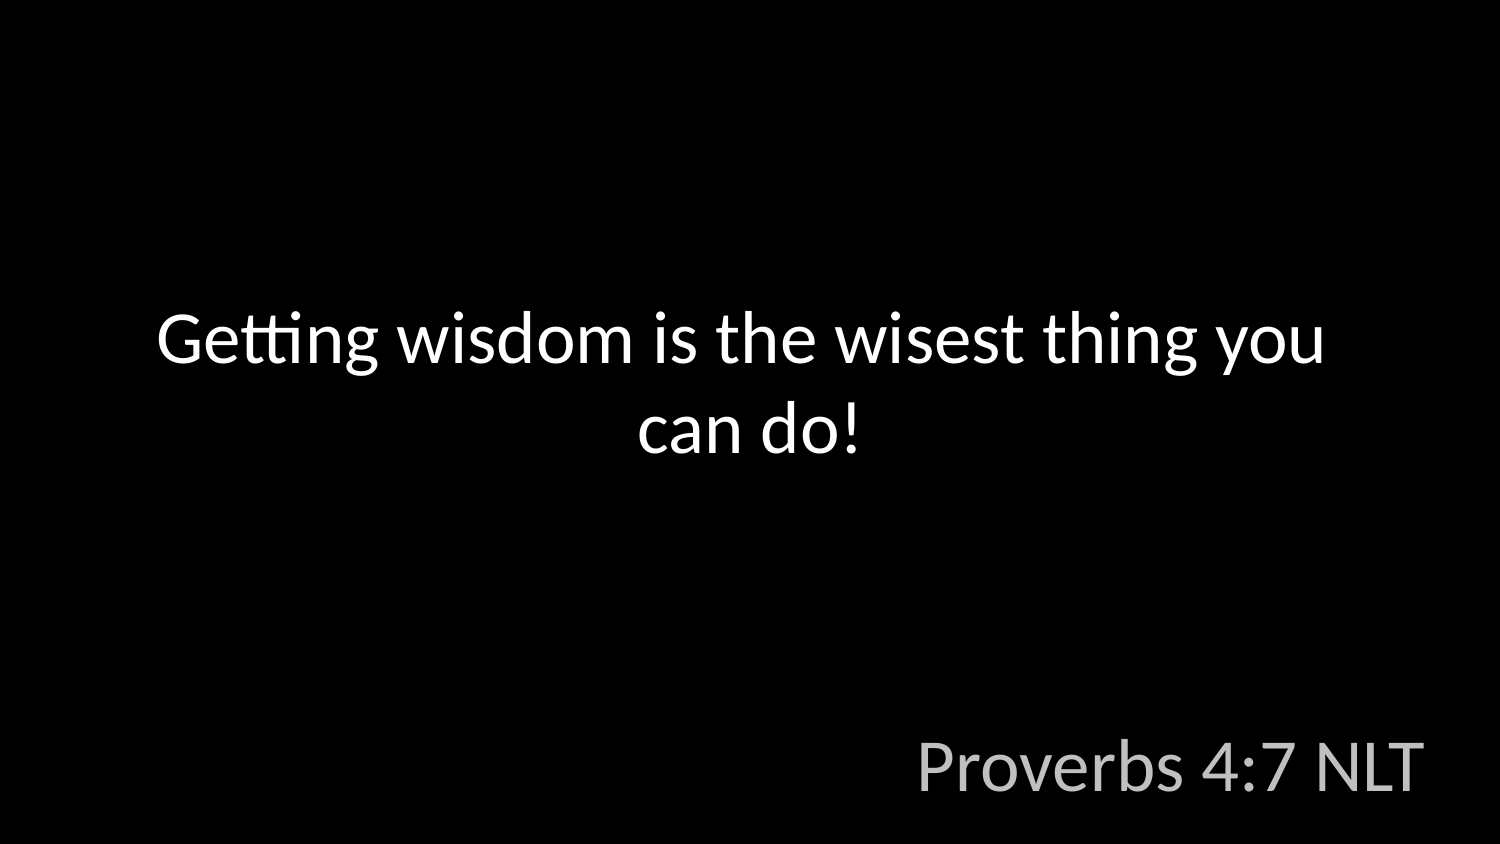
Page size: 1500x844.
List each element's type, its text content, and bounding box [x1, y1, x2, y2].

text_box Proverbs 4:7 NLT [672, 709, 1458, 814]
text_box Getting wisdom is the wisest thing you can do! [31, 281, 1471, 477]
